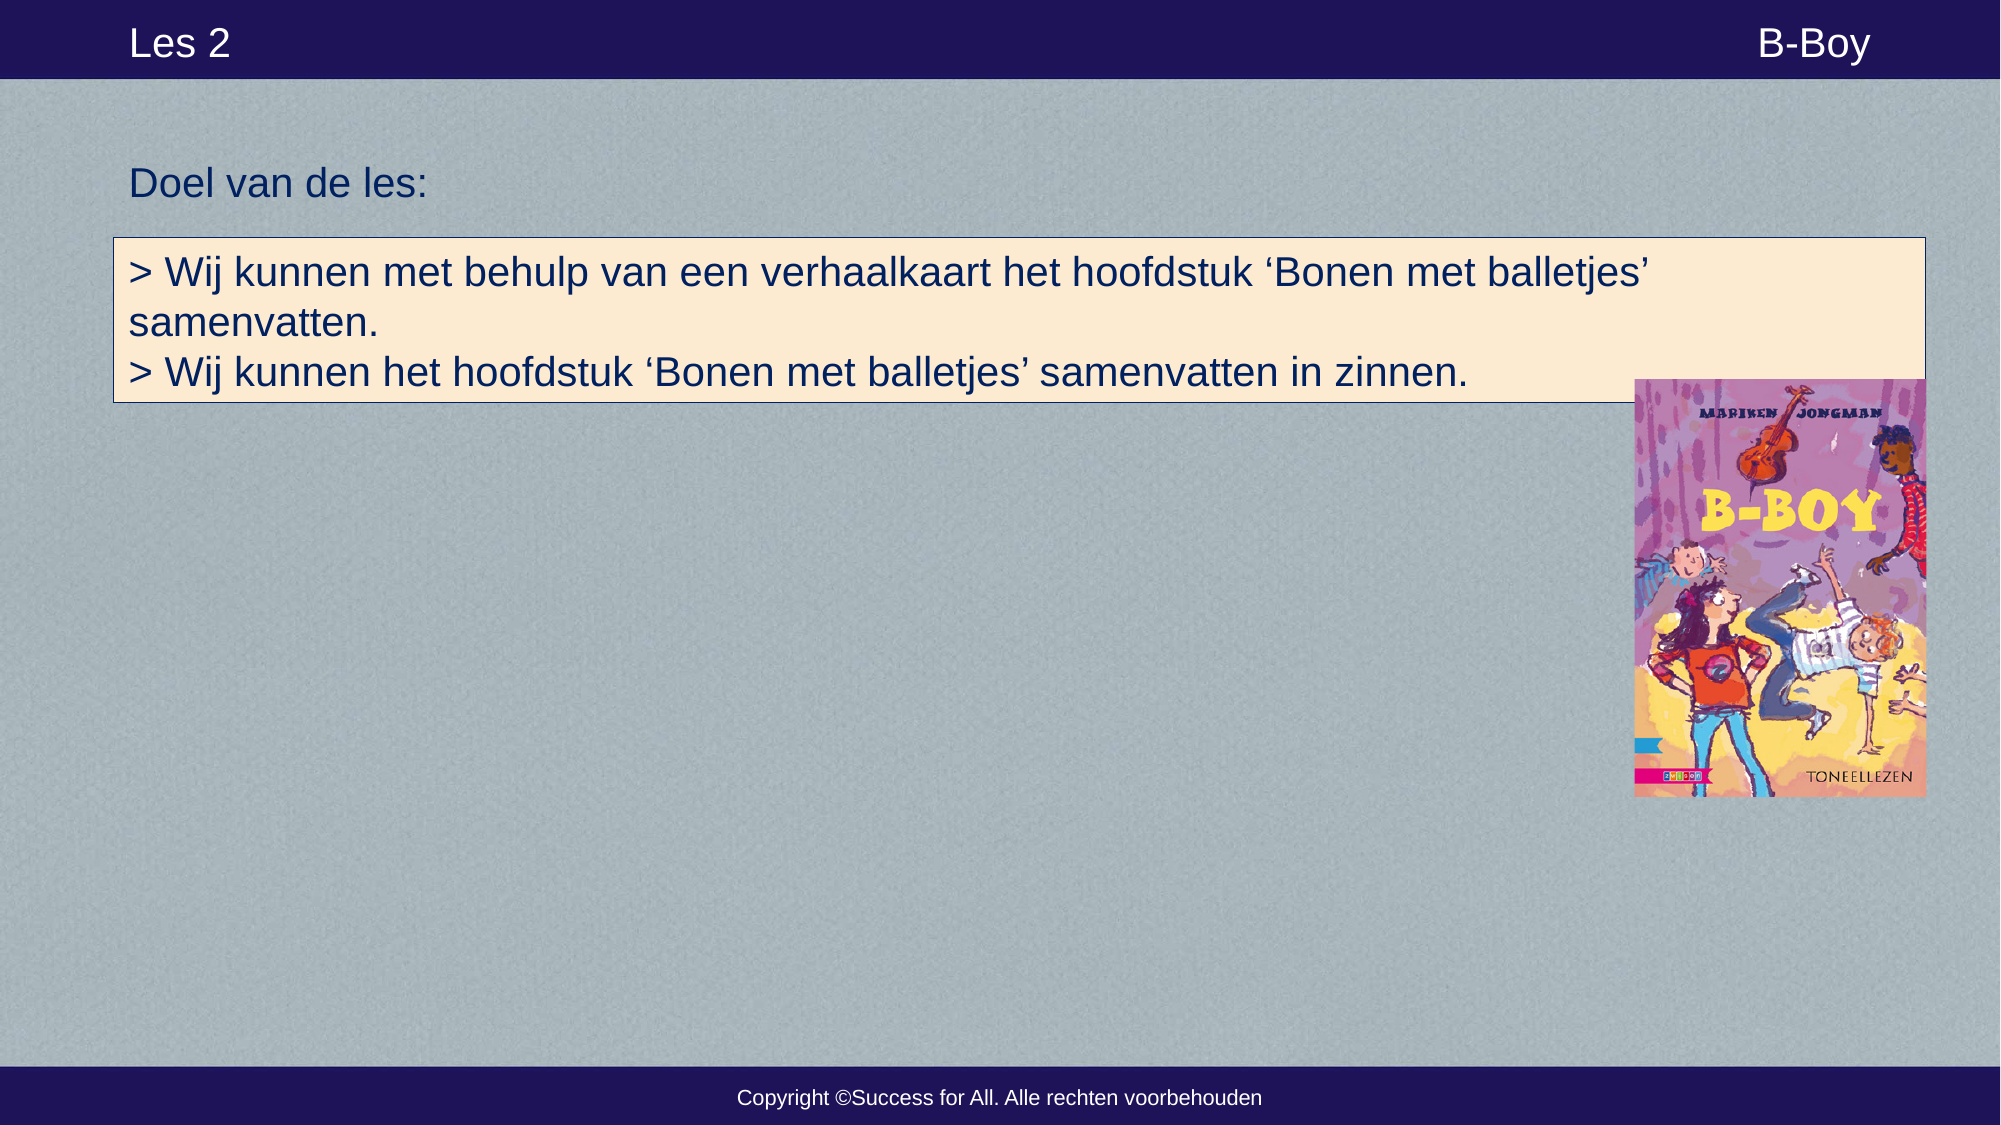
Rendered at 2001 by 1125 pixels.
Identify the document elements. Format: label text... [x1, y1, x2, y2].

picture [0, 0, 2001, 1125]
text_box > Wij kunnen met behulp van een verhaalkaart het hoofdstuk ‘Bonen met balletjes’ samenvatten. > Wij kunnen het hoofdstuk ‘Bonen met balletjes’ samenvatten in zinnen. [113, 237, 1926, 403]
text_box B-Boy [999, 8, 1886, 73]
text_box Copyright ©Success for All. Alle rechten voorbehouden [0, 1076, 2000, 1125]
text_box Doel van de les: [113, 148, 1635, 214]
text_box Les 2 [114, 8, 354, 73]
